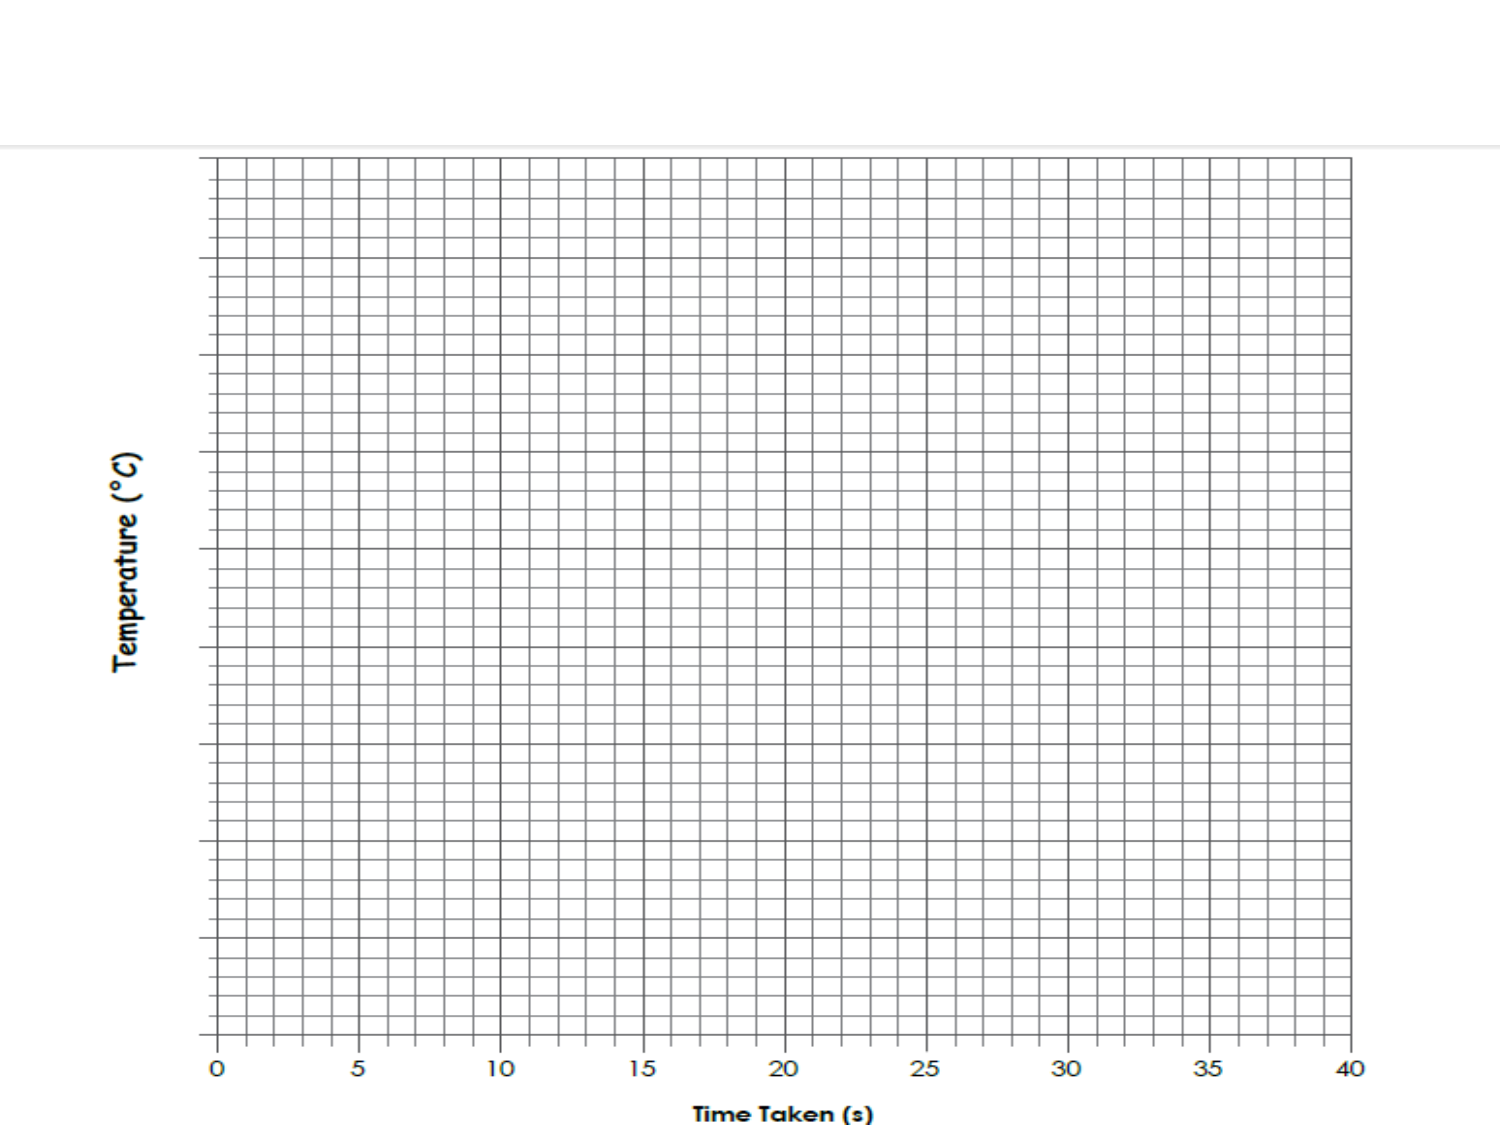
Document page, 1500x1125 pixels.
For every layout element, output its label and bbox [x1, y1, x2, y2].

picture [0, 145, 1500, 1125]
